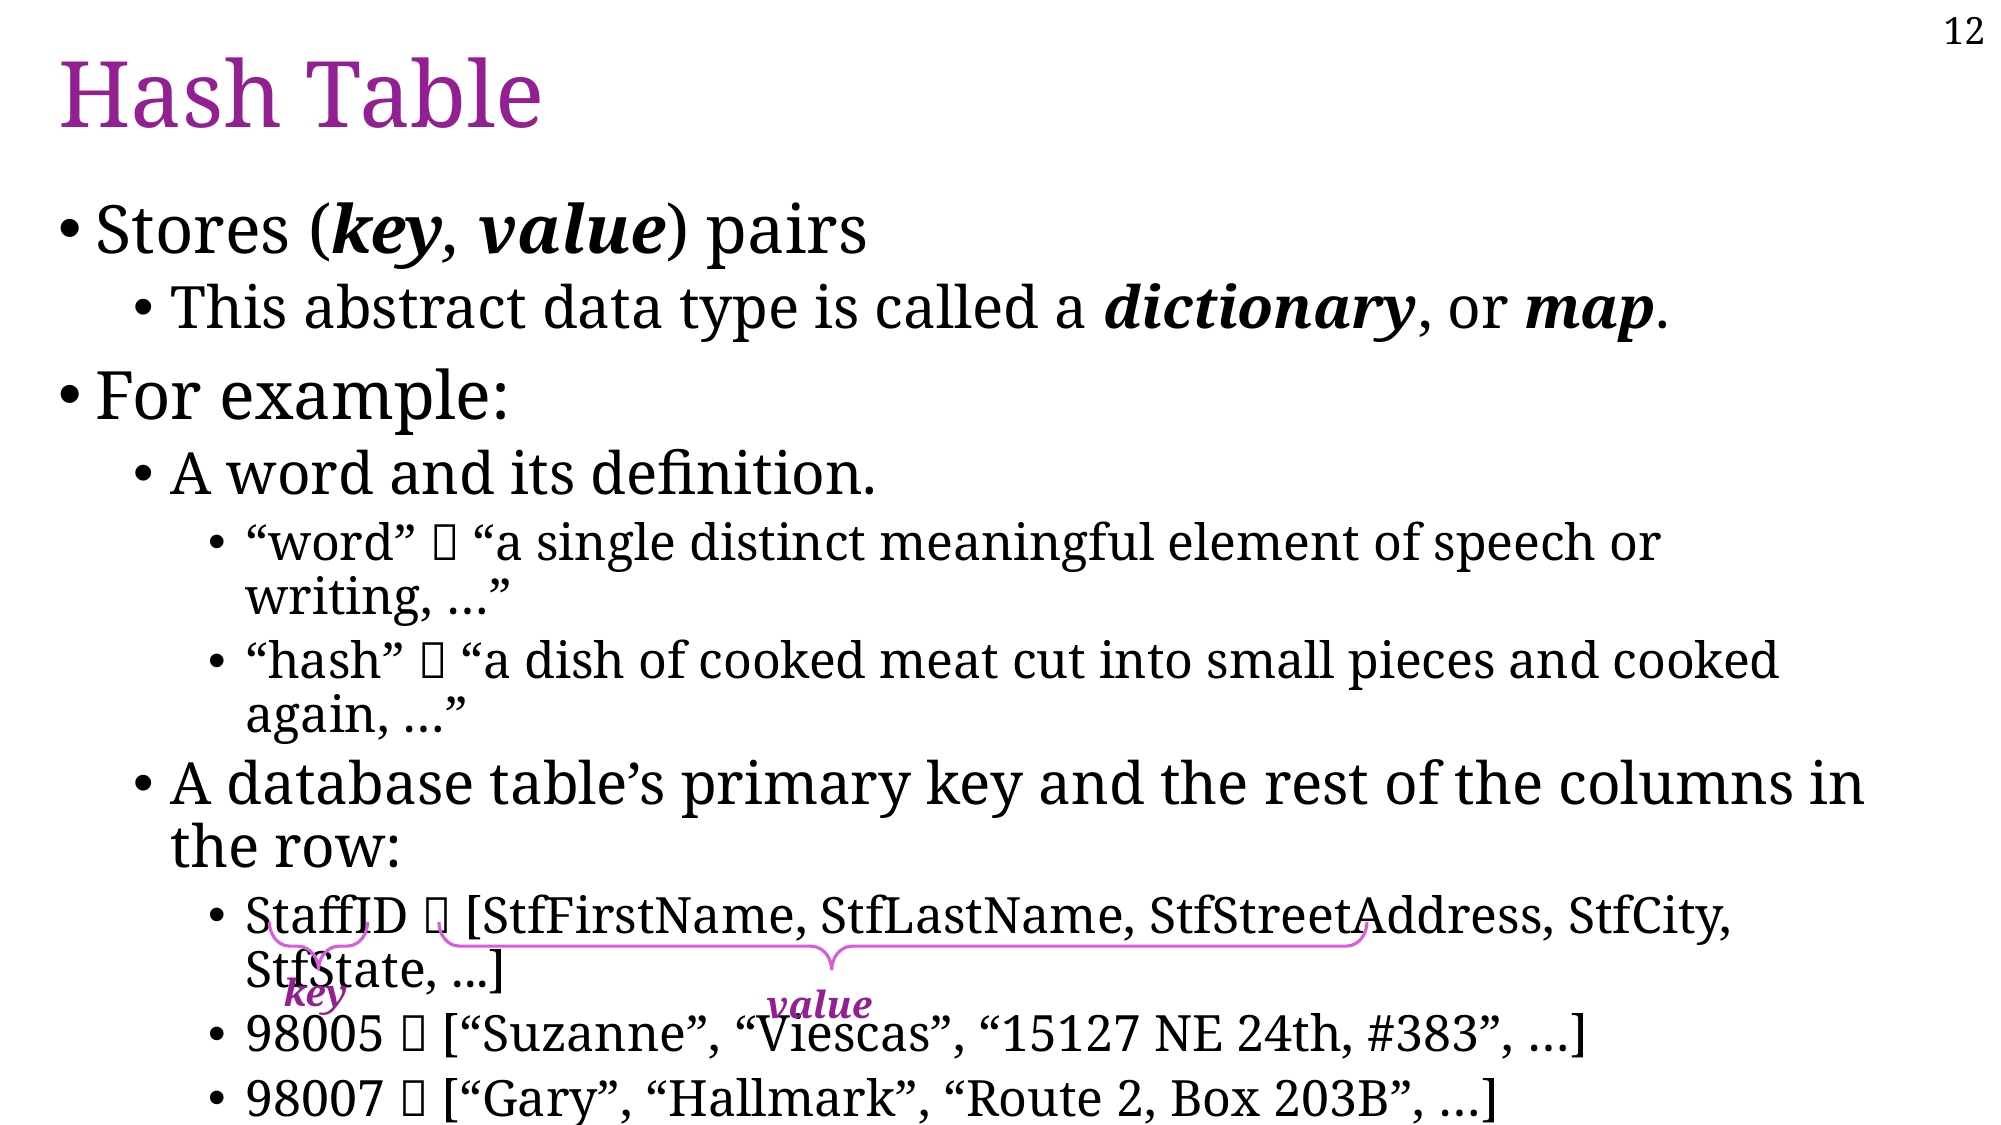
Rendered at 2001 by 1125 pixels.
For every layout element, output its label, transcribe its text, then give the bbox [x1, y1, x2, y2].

text_box value [748, 973, 890, 1034]
text_box [438, 921, 1368, 971]
title Hash Table [43, 25, 1953, 171]
text_box [268, 921, 369, 961]
list Stores (key, value) pairs This abstract data type is called a dictionary, or map. For example: A word and its definition. “word”  “a single distinct meaningful element of speech or writing, …” “hash”  “a dish of cooked meat cut into small pieces and cooked again, …” A database table’s primary key and the rest of the columns in the row: StaffID  [StfFirstName, StfLastName, StfStreetAddress, StfCity, StfState, ...] 98005  [“Suzanne”, “Viescas”, “15127 NE 24th, #383”, …] 98007  [“Gary”, “Hallmark”, “Route 2, Box 203B”, …] [43, 188, 1953, 1106]
text_box key [266, 961, 365, 1022]
